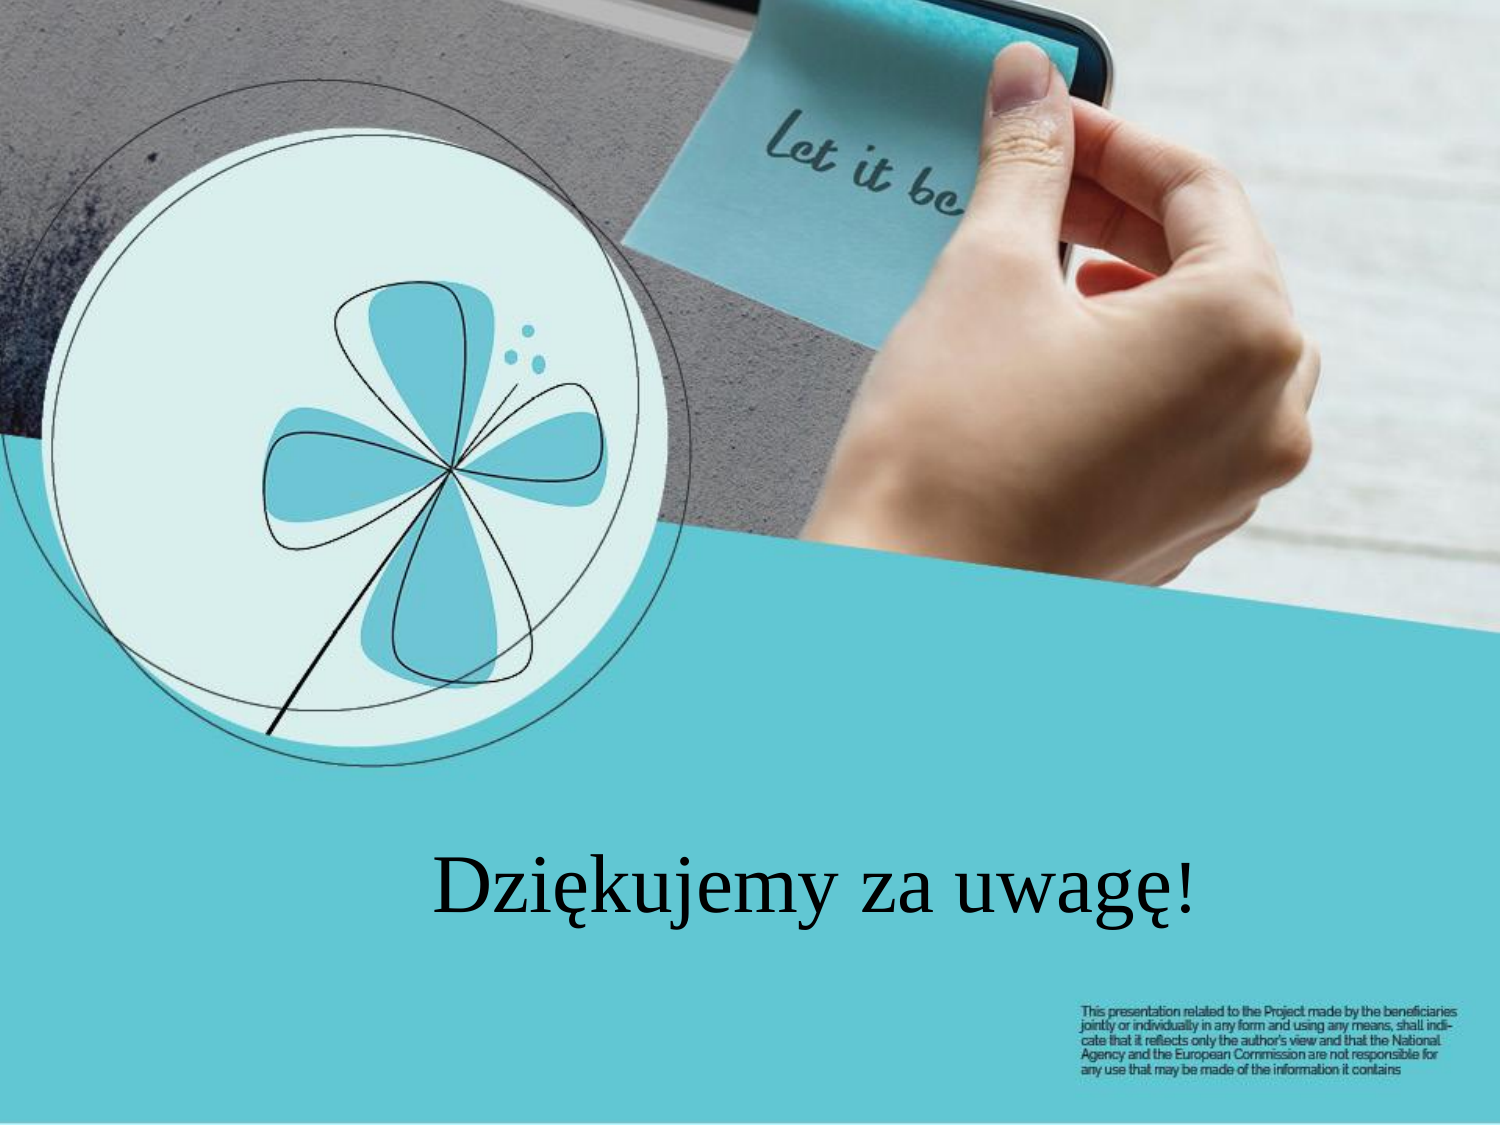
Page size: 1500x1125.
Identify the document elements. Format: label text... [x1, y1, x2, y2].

text_box Dziękujemy za uwagę! [211, 822, 1420, 917]
picture [0, 0, 1500, 1125]
